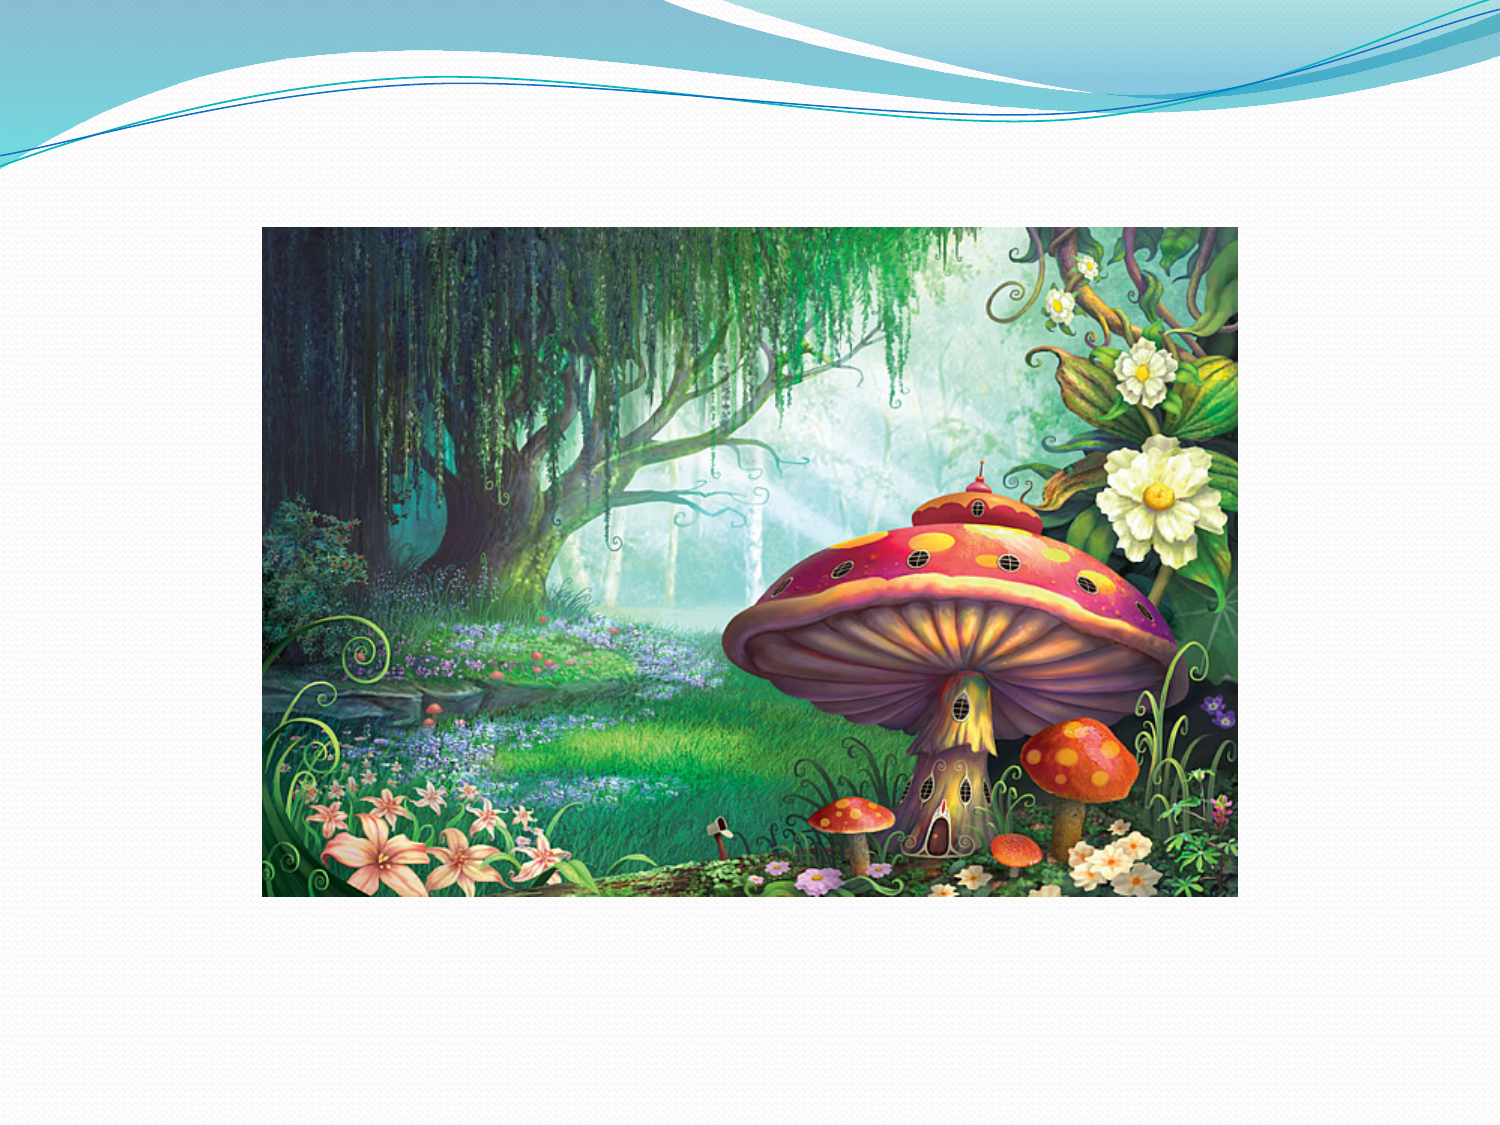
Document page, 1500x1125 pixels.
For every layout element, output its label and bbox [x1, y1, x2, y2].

picture [262, 227, 1238, 898]
